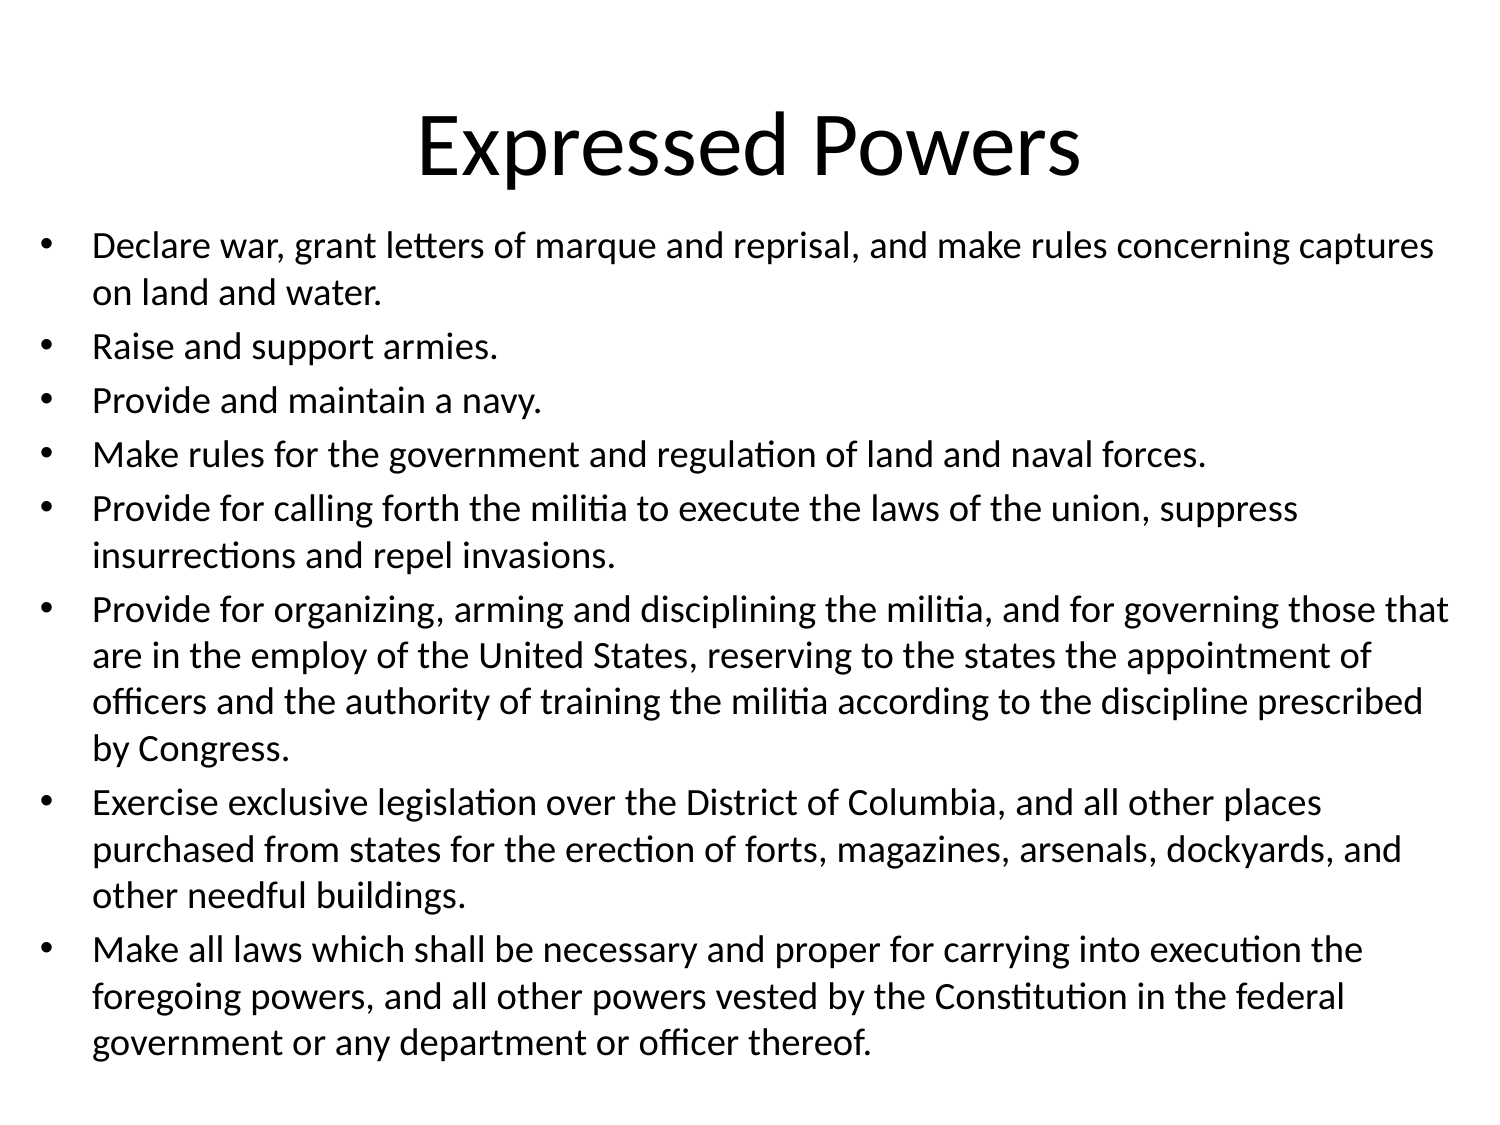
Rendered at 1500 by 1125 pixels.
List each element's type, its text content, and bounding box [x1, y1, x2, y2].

list Declare war, grant letters of marque and reprisal, and make rules concerning captures on land and water. Raise and support armies. Provide and maintain a navy. Make rules for the government and regulation of land and naval forces. Provide for calling forth the militia to execute the laws of the union, suppress insurrections and repel invasions. Provide for organizing, arming and disciplining the militia, and for governing those that are in the employ of the United States, reserving to the states the appointment of officers and the authority of training the militia according to the discipline prescribed by Congress. Exercise exclusive legislation over the District of Columbia, and all other places purchased from states for the erection of forts, magazines, arsenals, dockyards, and other needful buildings. Make all laws which shall be necessary and proper for carrying into execution the foregoing powers, and all other powers vested by the Constitution in the federal government or any department or officer thereof. [24, 212, 1475, 1075]
title Expressed Powers [75, 45, 1425, 212]
